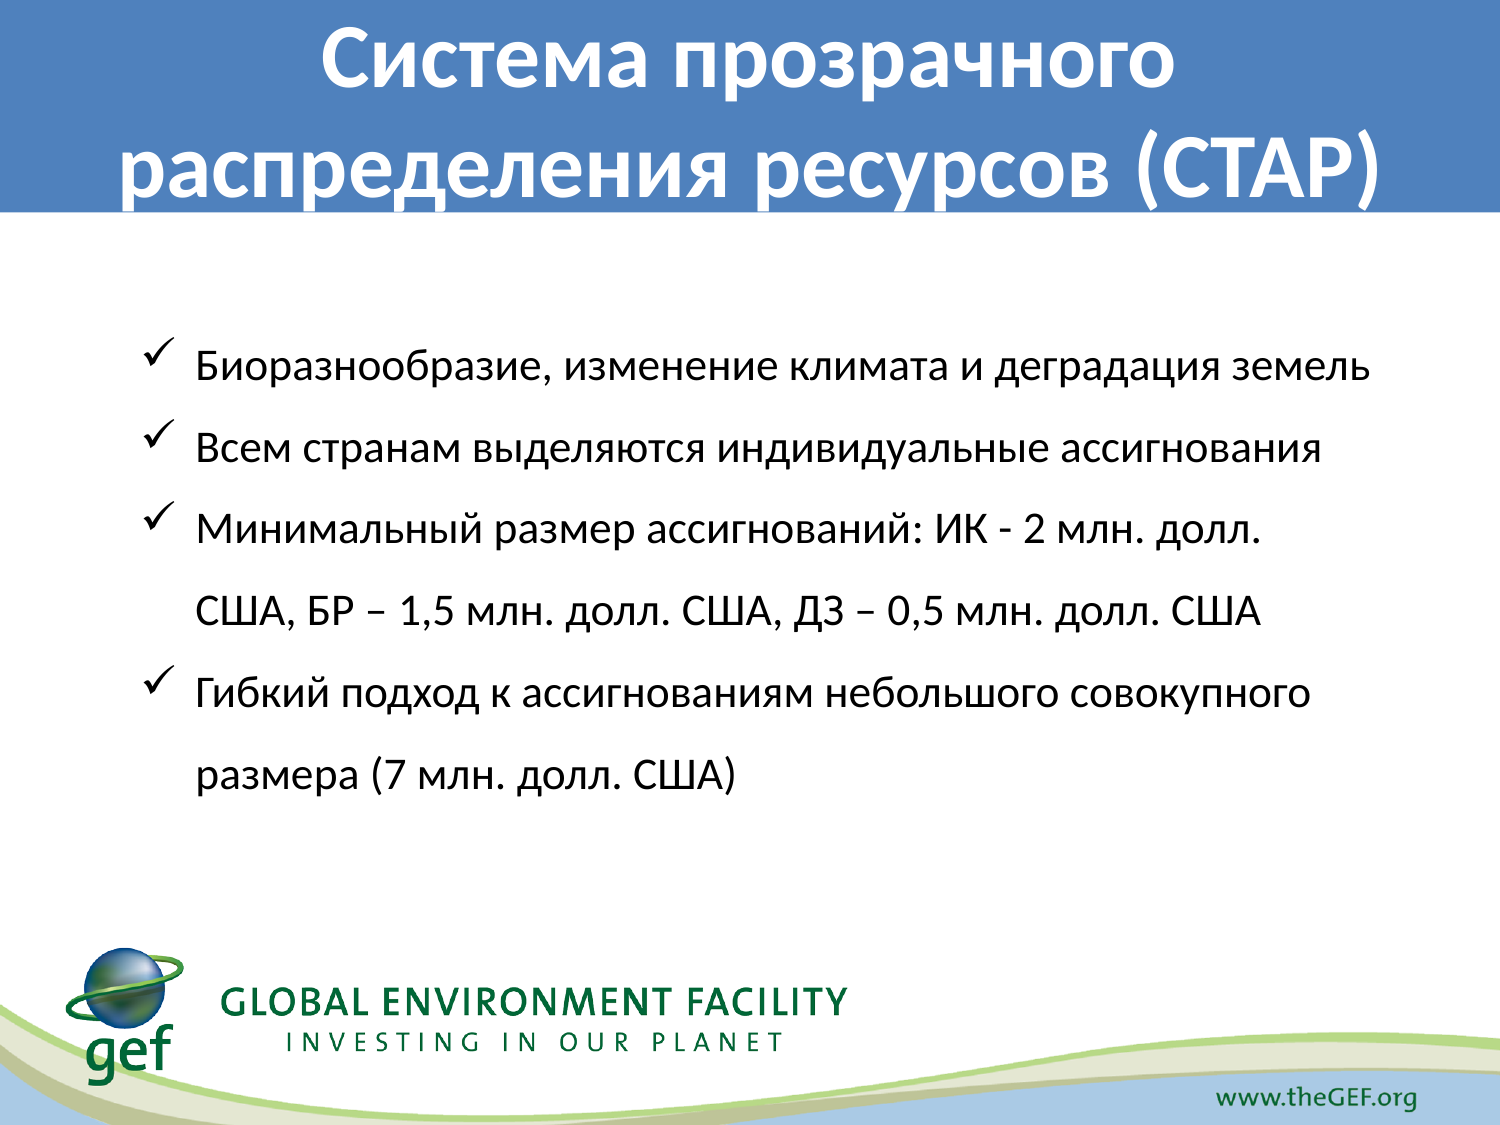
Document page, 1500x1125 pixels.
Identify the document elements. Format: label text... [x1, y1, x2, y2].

text_box Система прозрачного распределения ресурсов (СТАР) [0, 0, 1500, 213]
picture [0, 920, 1500, 1125]
list Биоразнообразие, изменение климата и деградация земель Всем странам выделяются индивидуальные ассигнования Минимальный размер ассигнований: ИК - 2 млн. долл. США, БР – 1,5 млн. долл. США, ДЗ – 0,5 млн. долл. США Гибкий подход к ассигнованиям небольшого совокупного размера (7 млн. долл. США) [124, 299, 1388, 888]
